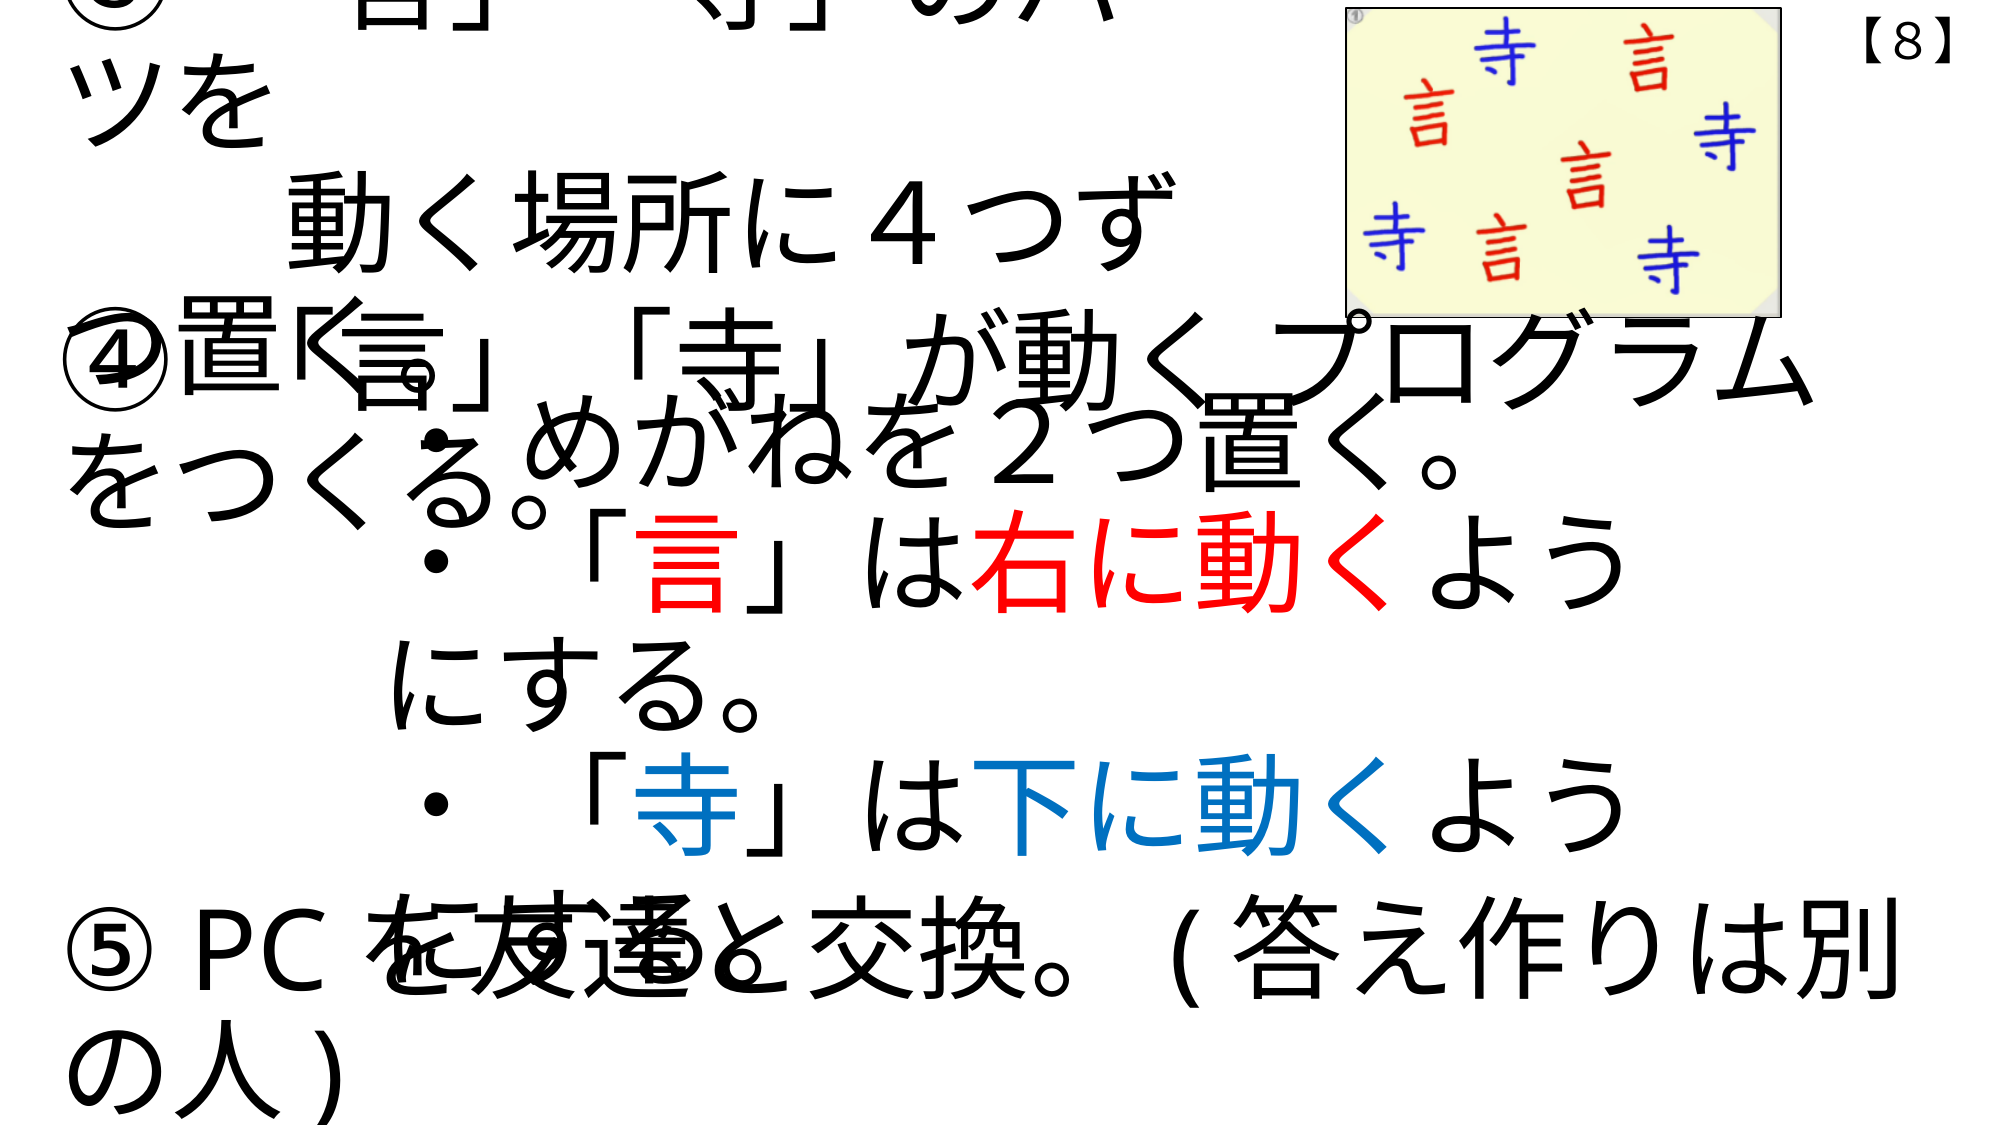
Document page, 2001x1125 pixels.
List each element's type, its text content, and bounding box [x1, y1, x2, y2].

text_box 【８】 [1818, 1, 2000, 77]
title ③ 「言」「寺」のパーツを 動く場所に４つずつ置く。 [44, 18, 1298, 317]
text_box ⑤ PCを友達と交換。(答え作りは別の人) [44, 928, 1973, 1101]
text_box ④ 「言」「寺」が動く プログラムをつくる。 [44, 340, 1943, 513]
picture [1346, 8, 1781, 317]
text_box ・ めがねを２つ置く。 ・ 「言」は右に動くようにする。 ・ 「寺」は下に動くようにする。 [365, 488, 1765, 905]
